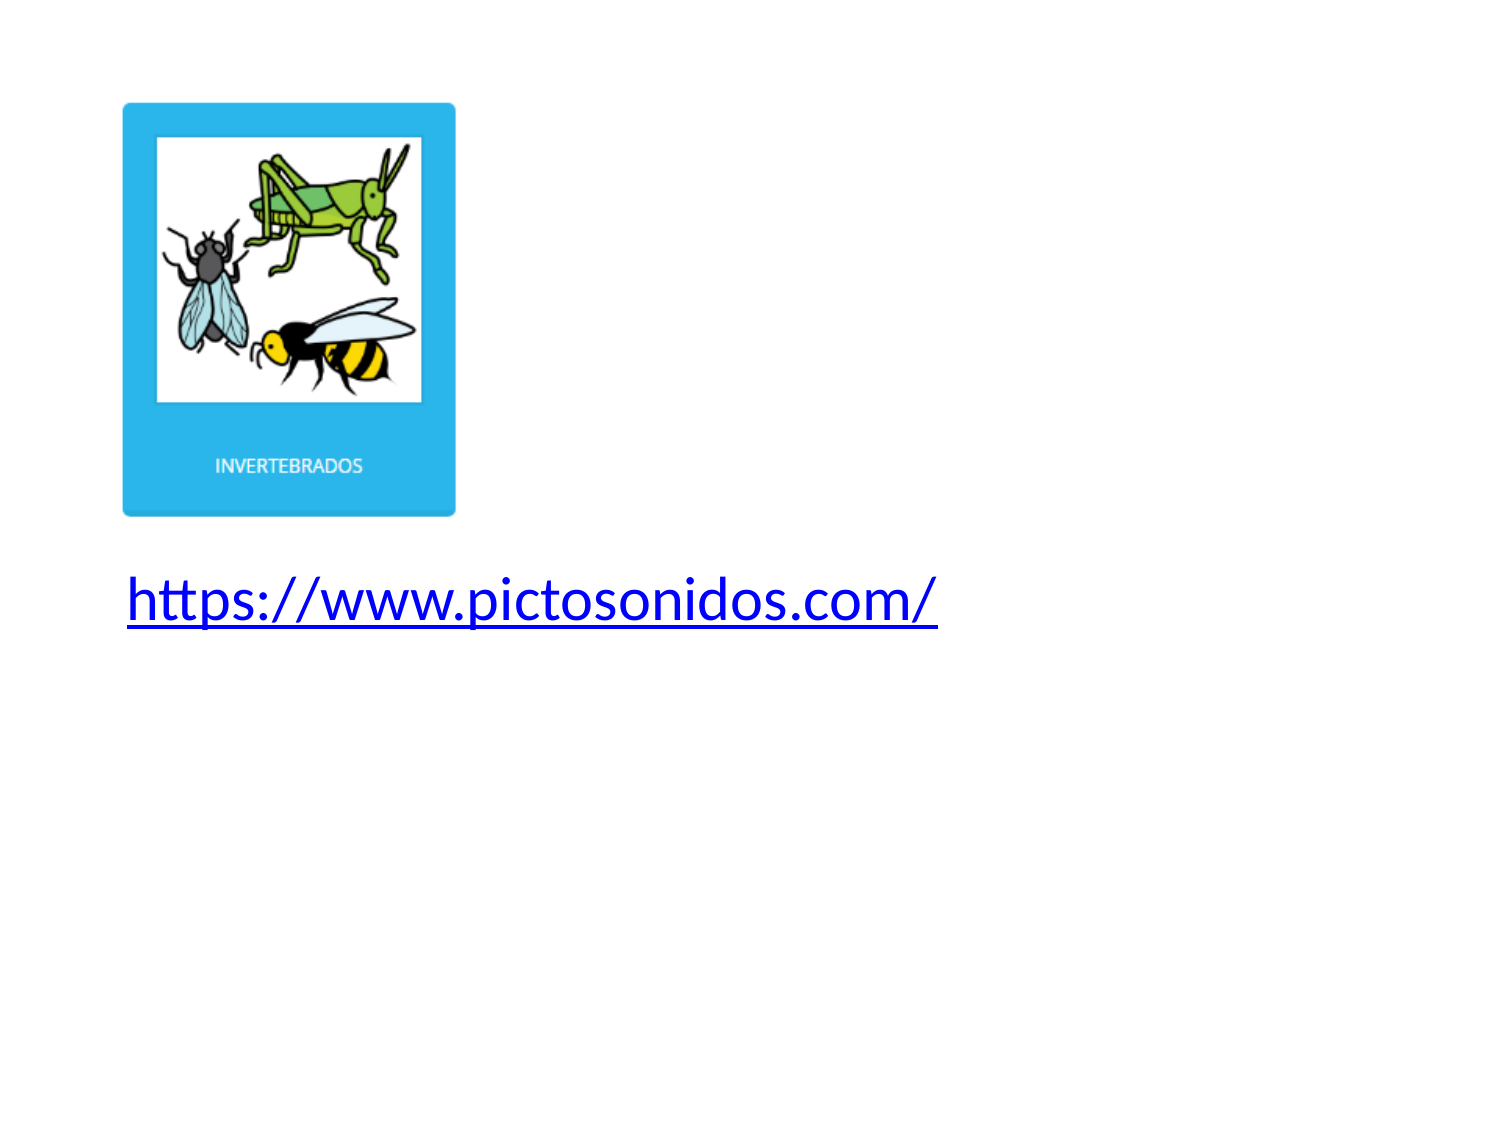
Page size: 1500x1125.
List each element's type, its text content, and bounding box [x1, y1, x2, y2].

text_box https://www.pictosonidos.com/ [112, 550, 1306, 641]
picture [111, 89, 471, 528]
